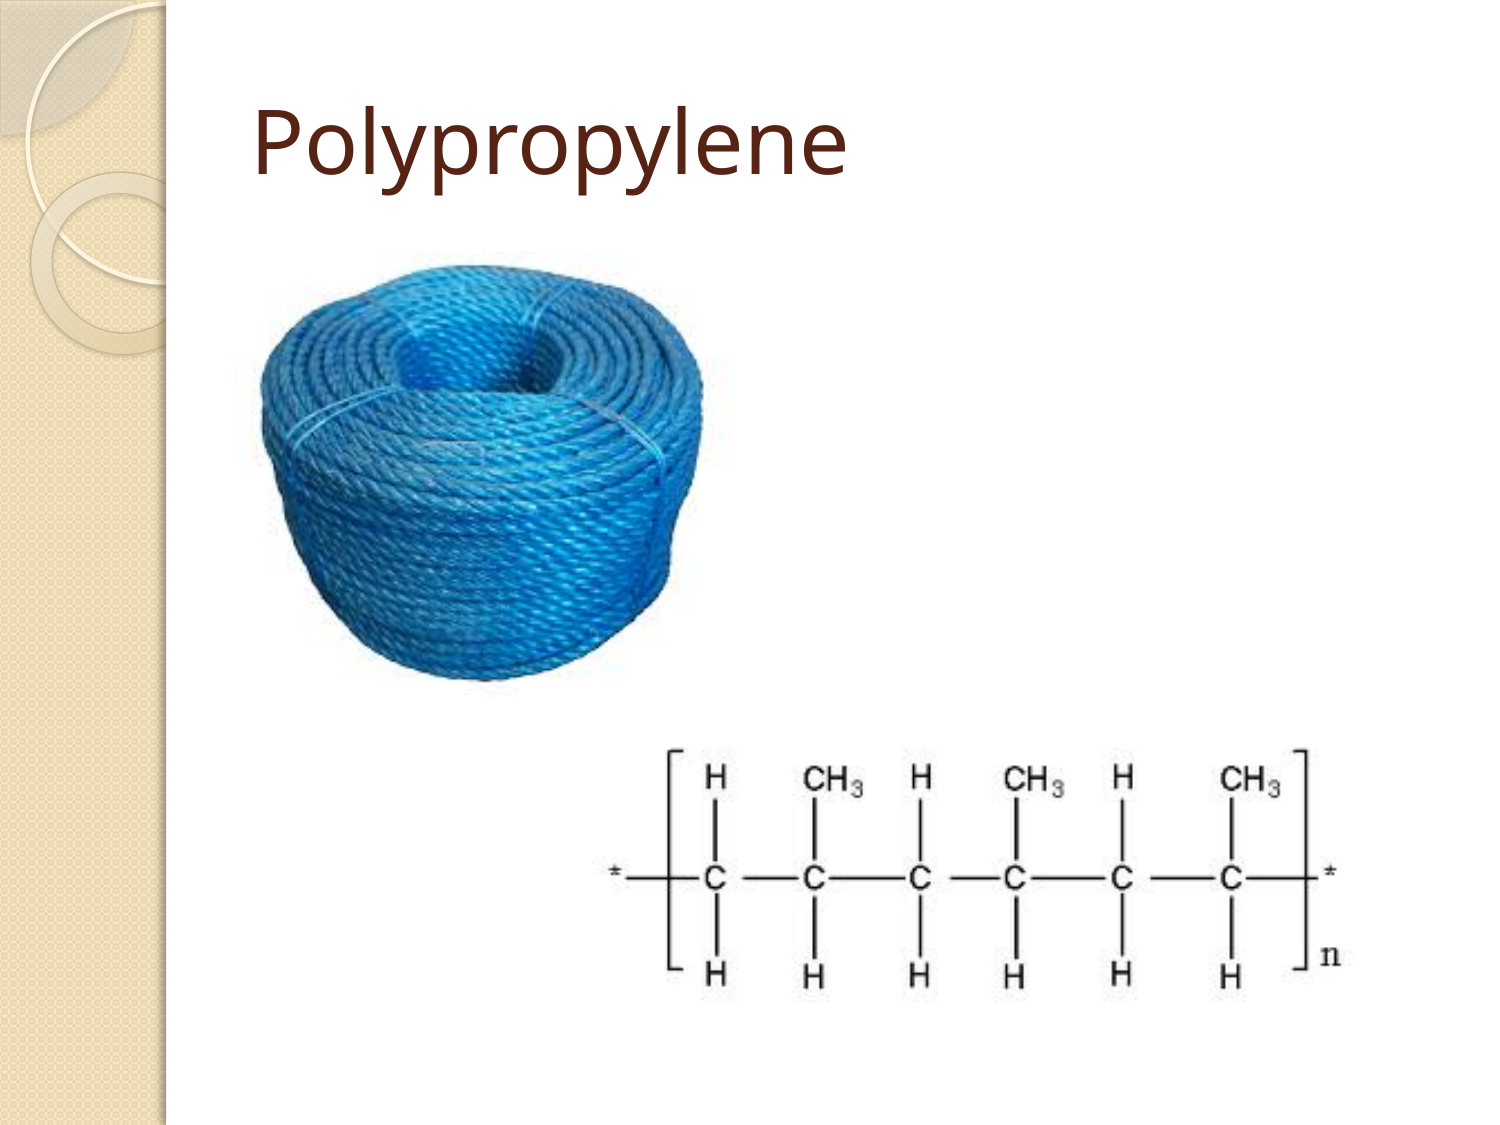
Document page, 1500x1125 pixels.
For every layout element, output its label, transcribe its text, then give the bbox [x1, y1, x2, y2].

title Polypropylene [235, 45, 1466, 233]
picture [234, 217, 1396, 1022]
